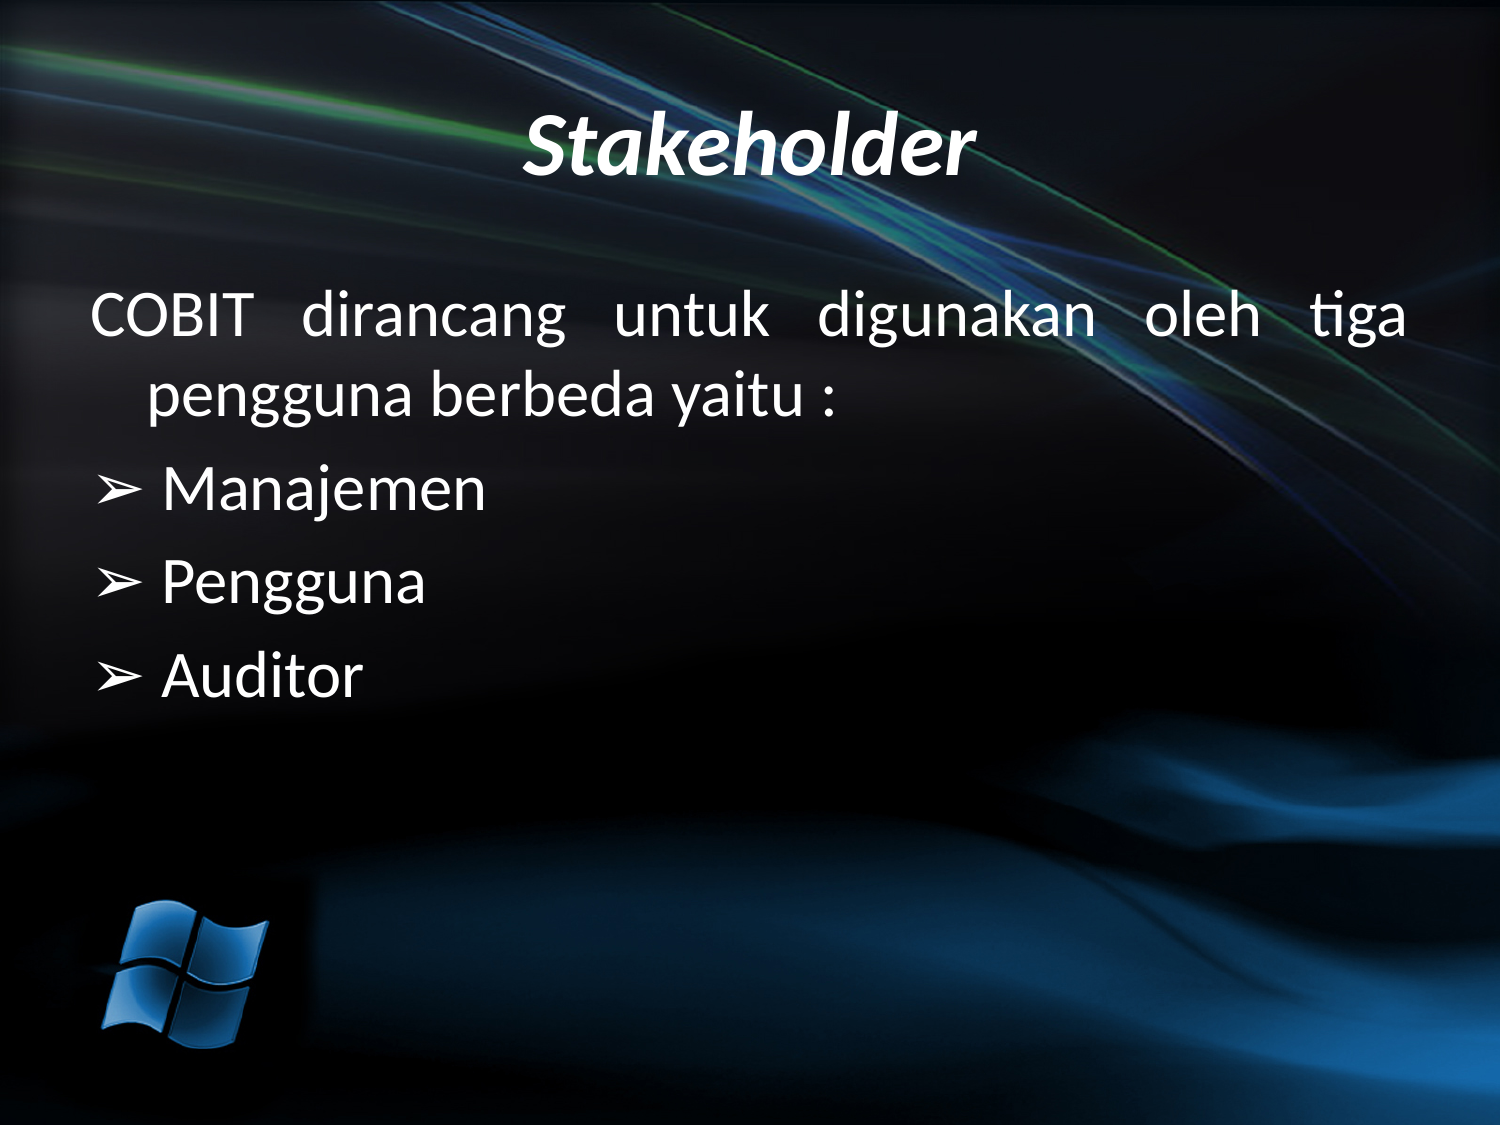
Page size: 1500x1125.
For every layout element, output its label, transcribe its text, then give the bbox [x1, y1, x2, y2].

picture [0, 0, 1500, 1125]
list COBIT dirancang untuk digunakan oleh tiga pengguna berbeda yaitu : ➢ Manajemen ➢ Pengguna ➢ Auditor [75, 262, 1425, 1005]
title Stakeholder [75, 45, 1425, 233]
